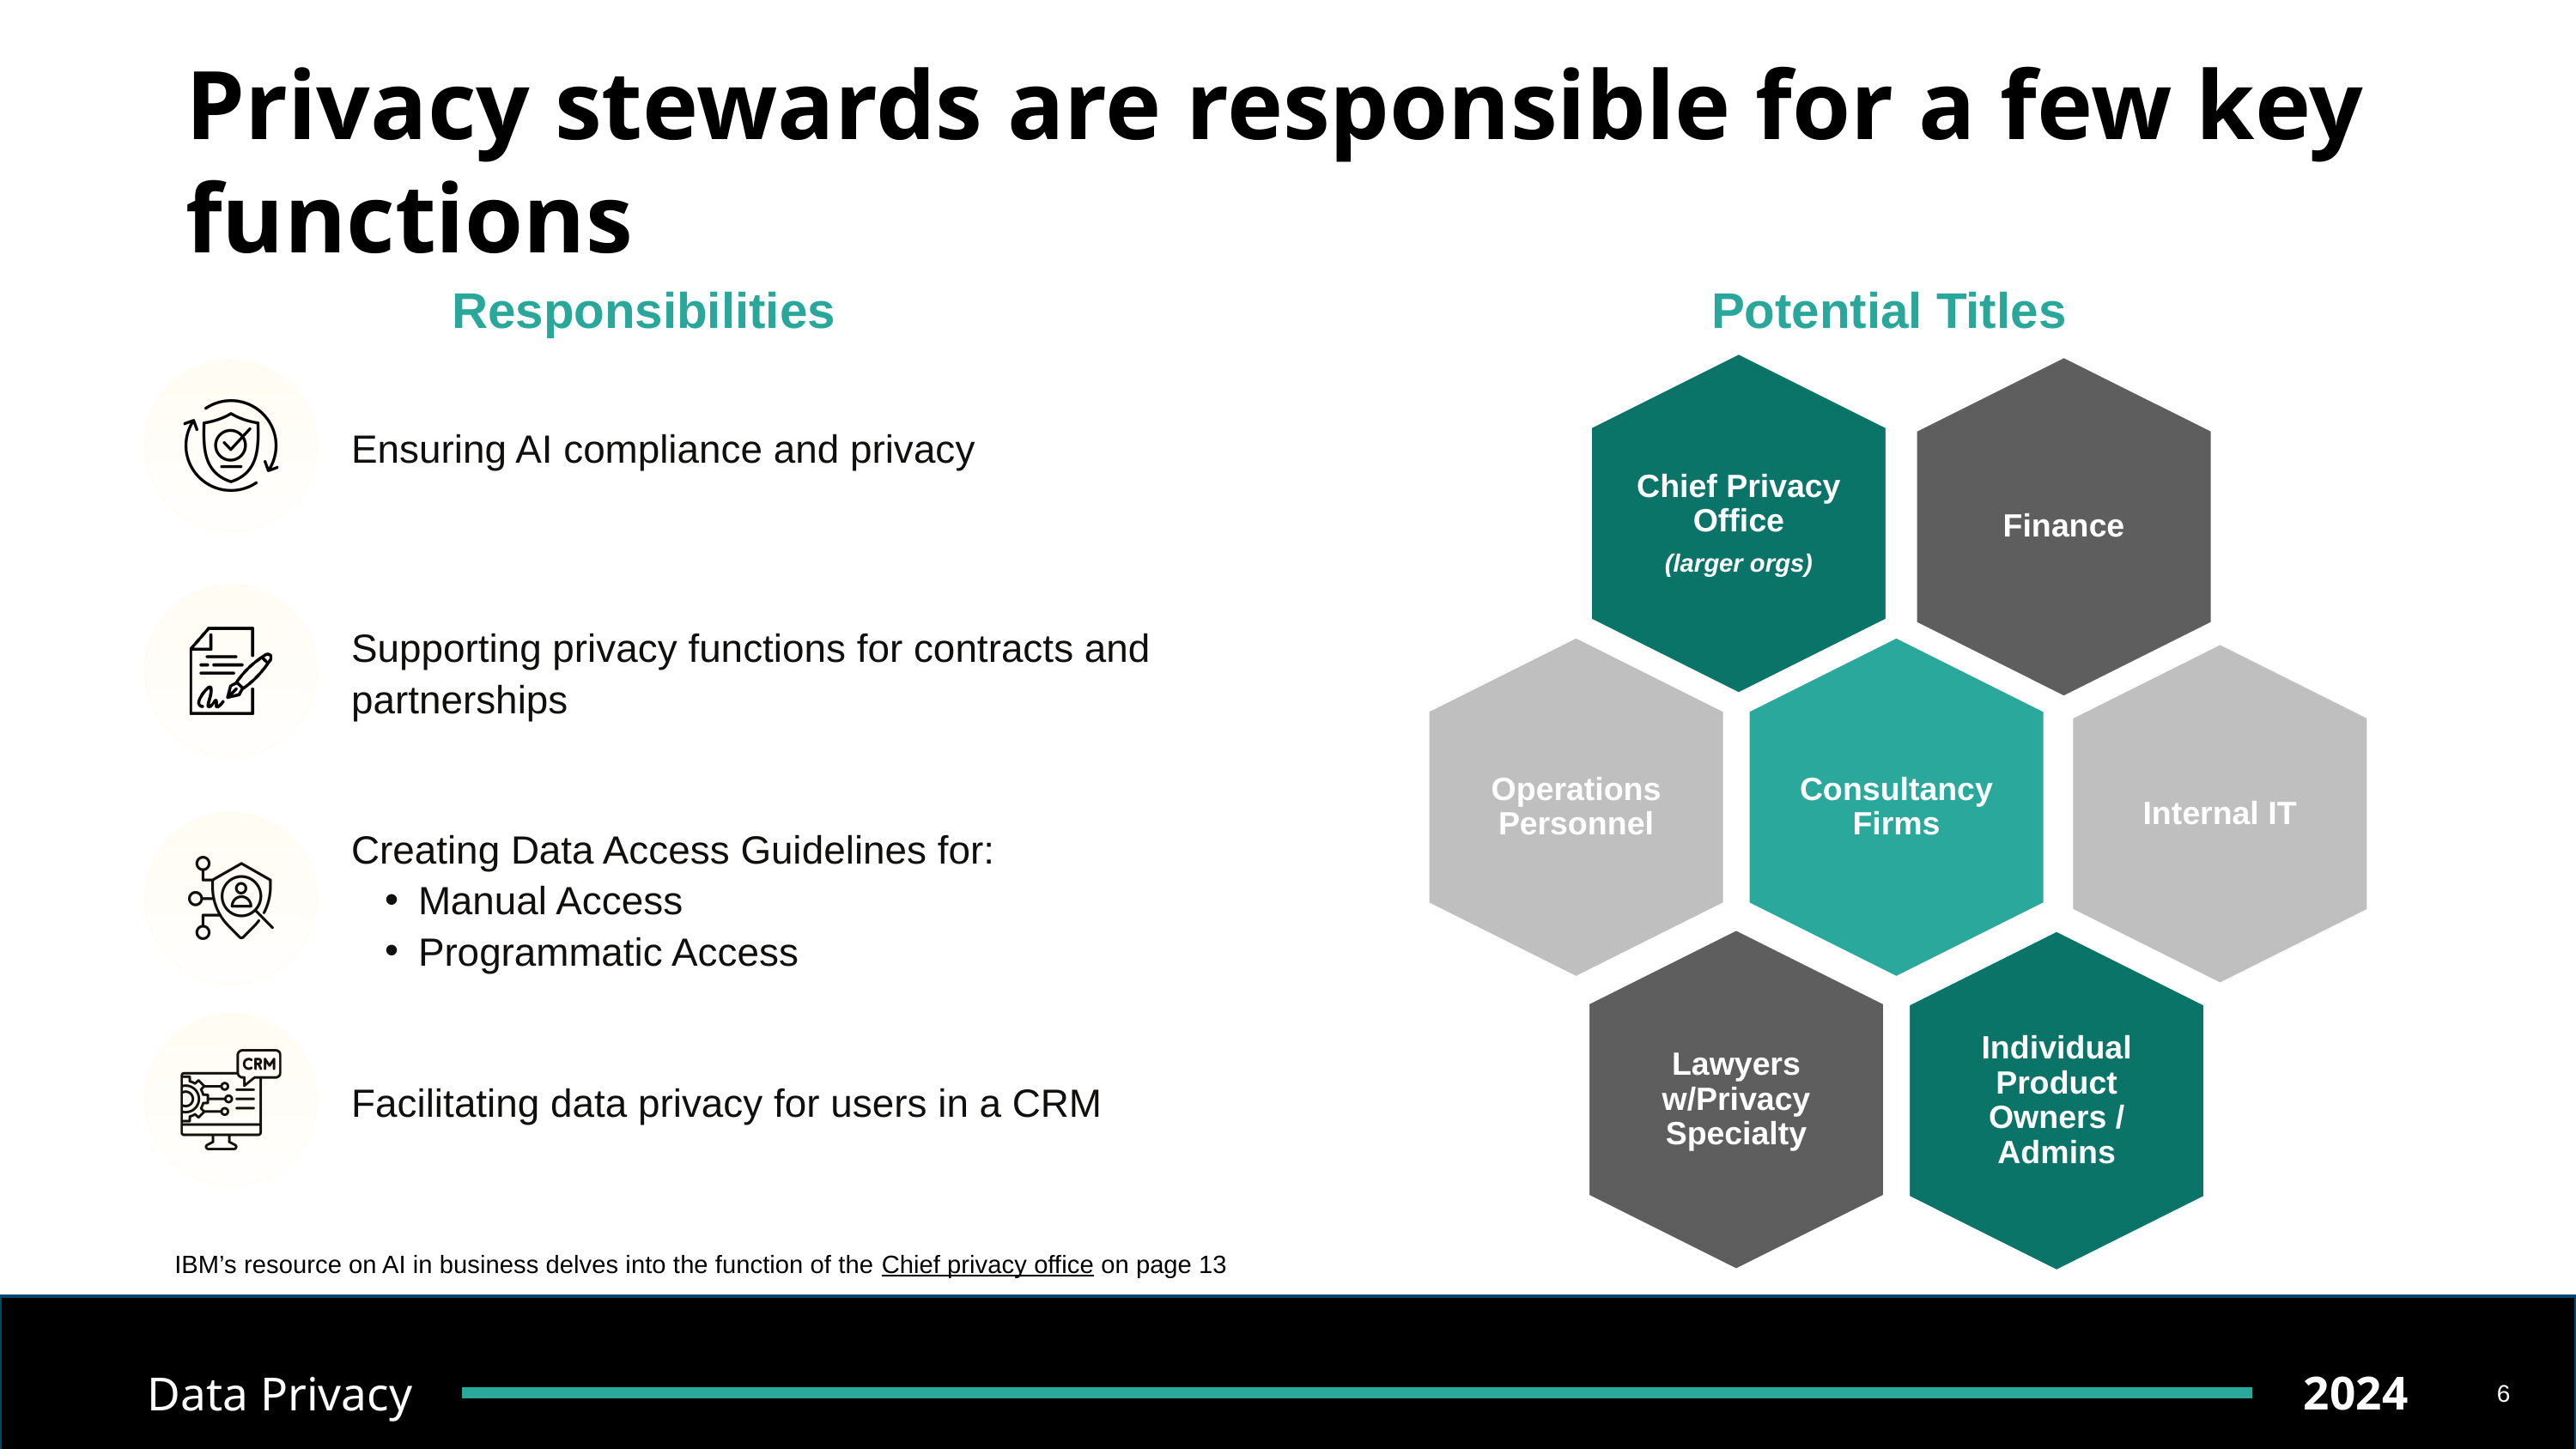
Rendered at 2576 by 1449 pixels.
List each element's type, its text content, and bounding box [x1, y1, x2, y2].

text_box IBM’s resource on AI in business delves into the function of the Chief privacy office on page 13 [149, 1236, 1438, 1285]
text_box Individual Product Owners / Admins [1906, 928, 2208, 1274]
text_box Supporting privacy functions for contracts and partnerships [351, 619, 1279, 722]
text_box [144, 359, 318, 532]
text_box Responsibilities [301, 273, 987, 339]
text_box Finance [1913, 354, 2215, 700]
text_box Internal IT [2069, 641, 2371, 986]
text_box Creating Data Access Guidelines for: Manual Access Programmatic Access [351, 821, 1279, 974]
text_box Potential Titles [1546, 273, 2233, 339]
text_box Chief Privacy Office (larger orgs) [1588, 350, 1890, 696]
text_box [144, 811, 318, 985]
text_box Facilitating data privacy for users in a CRM [351, 1073, 1279, 1125]
text_box Lawyers w/Privacy Specialty [1585, 927, 1887, 1272]
title Privacy stewards are responsible for a few key functions [178, 37, 2447, 279]
text_box Consultancy Firms [1746, 634, 2047, 980]
text_box Operations Personnel [1425, 634, 1727, 980]
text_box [144, 584, 318, 757]
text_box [144, 1013, 318, 1186]
text_box Ensuring AI compliance and privacy [351, 420, 1279, 471]
